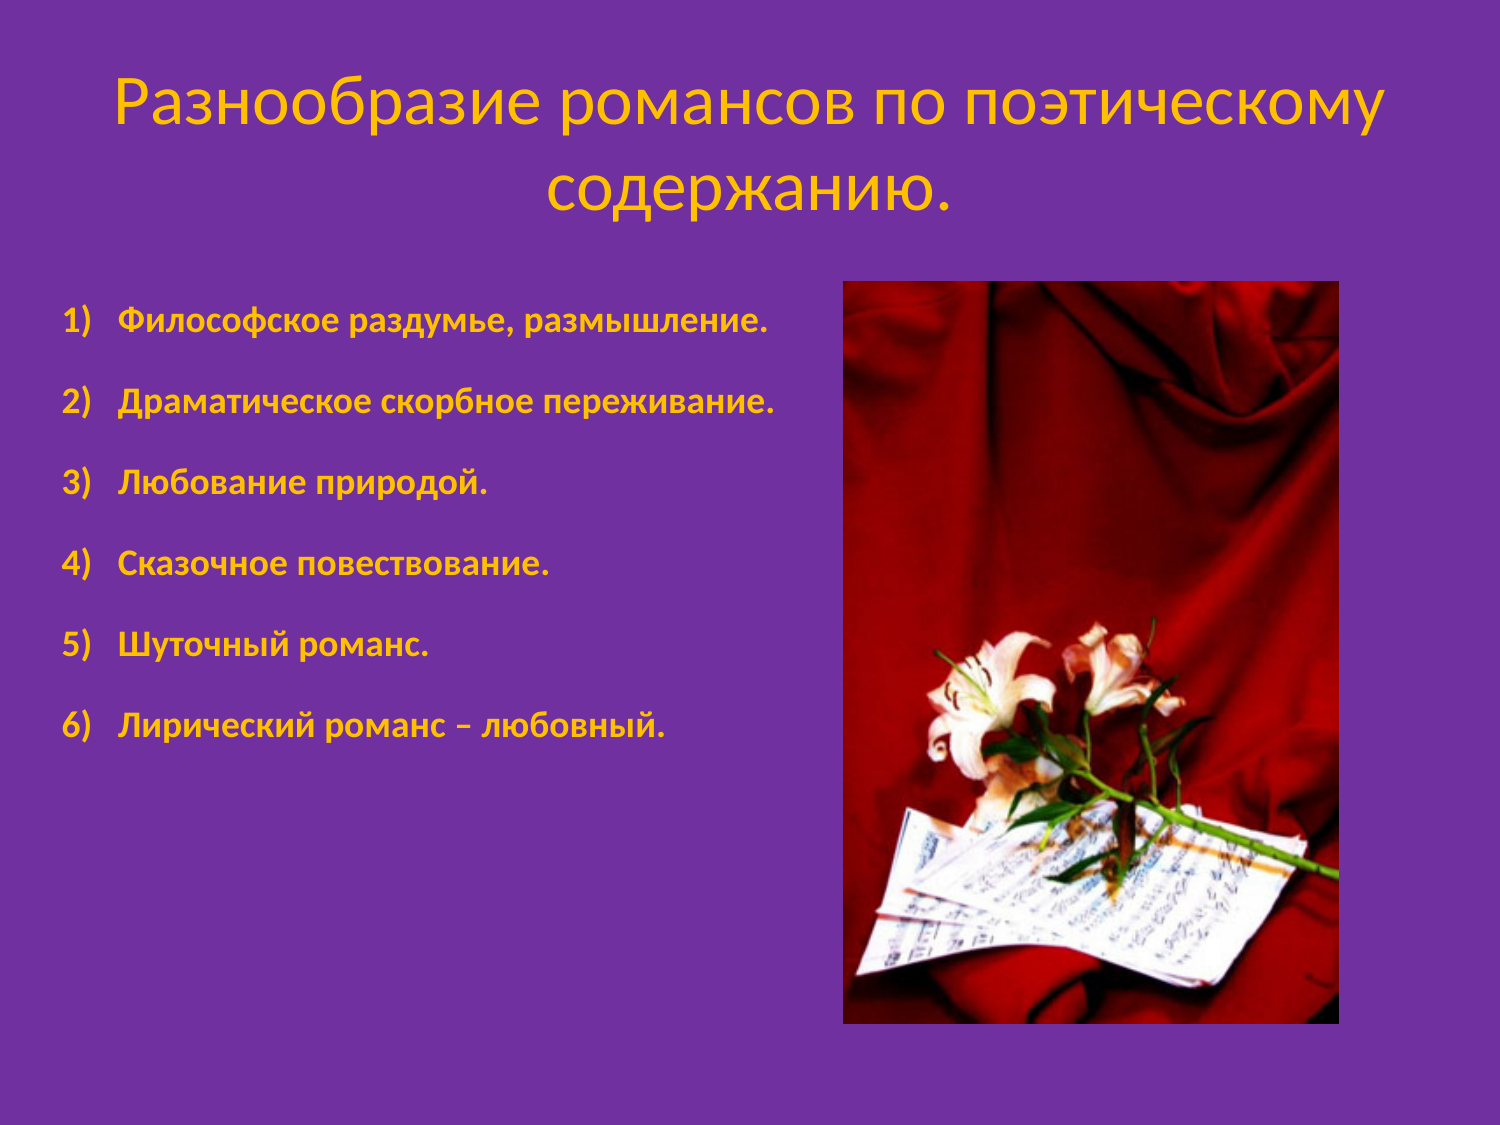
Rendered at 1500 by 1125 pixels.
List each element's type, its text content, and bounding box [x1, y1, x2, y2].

title Разнообразие романсов по поэтическому содержанию. [75, 45, 1425, 233]
text_box Философское раздумье, размышление. Драматическое скорбное переживание. Любование природой. Сказочное повествование. Шуточный романс. Лирический романс – любовный. [46, 292, 838, 794]
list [843, 280, 1339, 1024]
